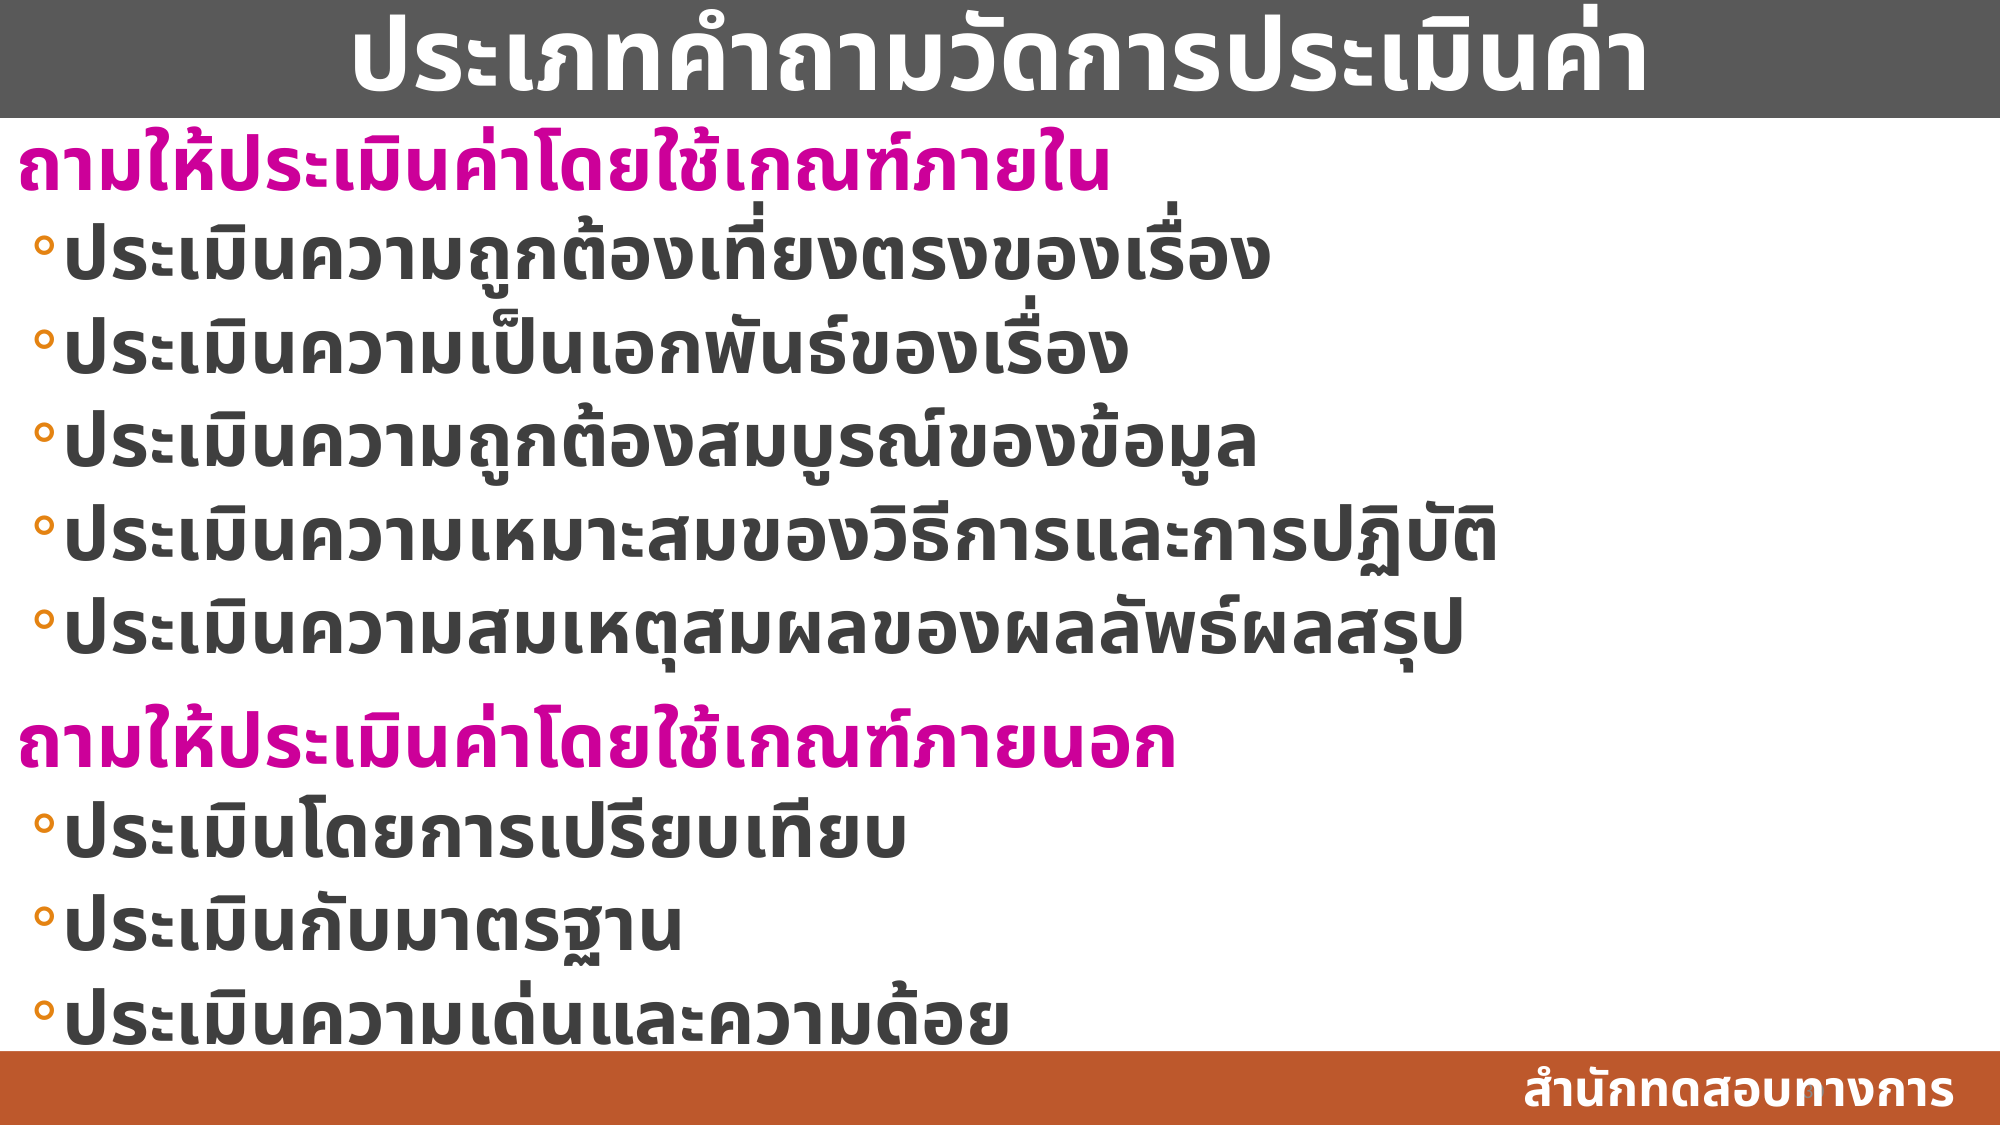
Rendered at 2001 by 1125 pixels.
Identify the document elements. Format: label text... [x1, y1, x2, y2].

list ถามให้ประเมินค่าโดยใช้เกณฑ์ภายใน ประเมินความถูกต้องเที่ยงตรงของเรื่อง ประเมินความเป็นเอกพันธ์ของเรื่อง ประเมินความถูกต้องสมบูรณ์ของข้อมูล ประเมินความเหมาะสมของวิธีการและการปฏิบัติ ประเมินความสมเหตุสมผลของผลลัพธ์ผลสรุป ถามให้ประเมินค่าโดยใช้เกณฑ์ภายนอก ประเมินโดยการเปรียบเทียบ ประเมินกับมาตรฐาน ประเมินความเด่นและความด้อย [0, 118, 2000, 1052]
text_box สำนักทดสอบทางการศึกษา สพฐ. [1508, 1049, 1995, 1125]
title ประเภทคำถามวัดการประเมินค่า [0, 0, 2000, 118]
